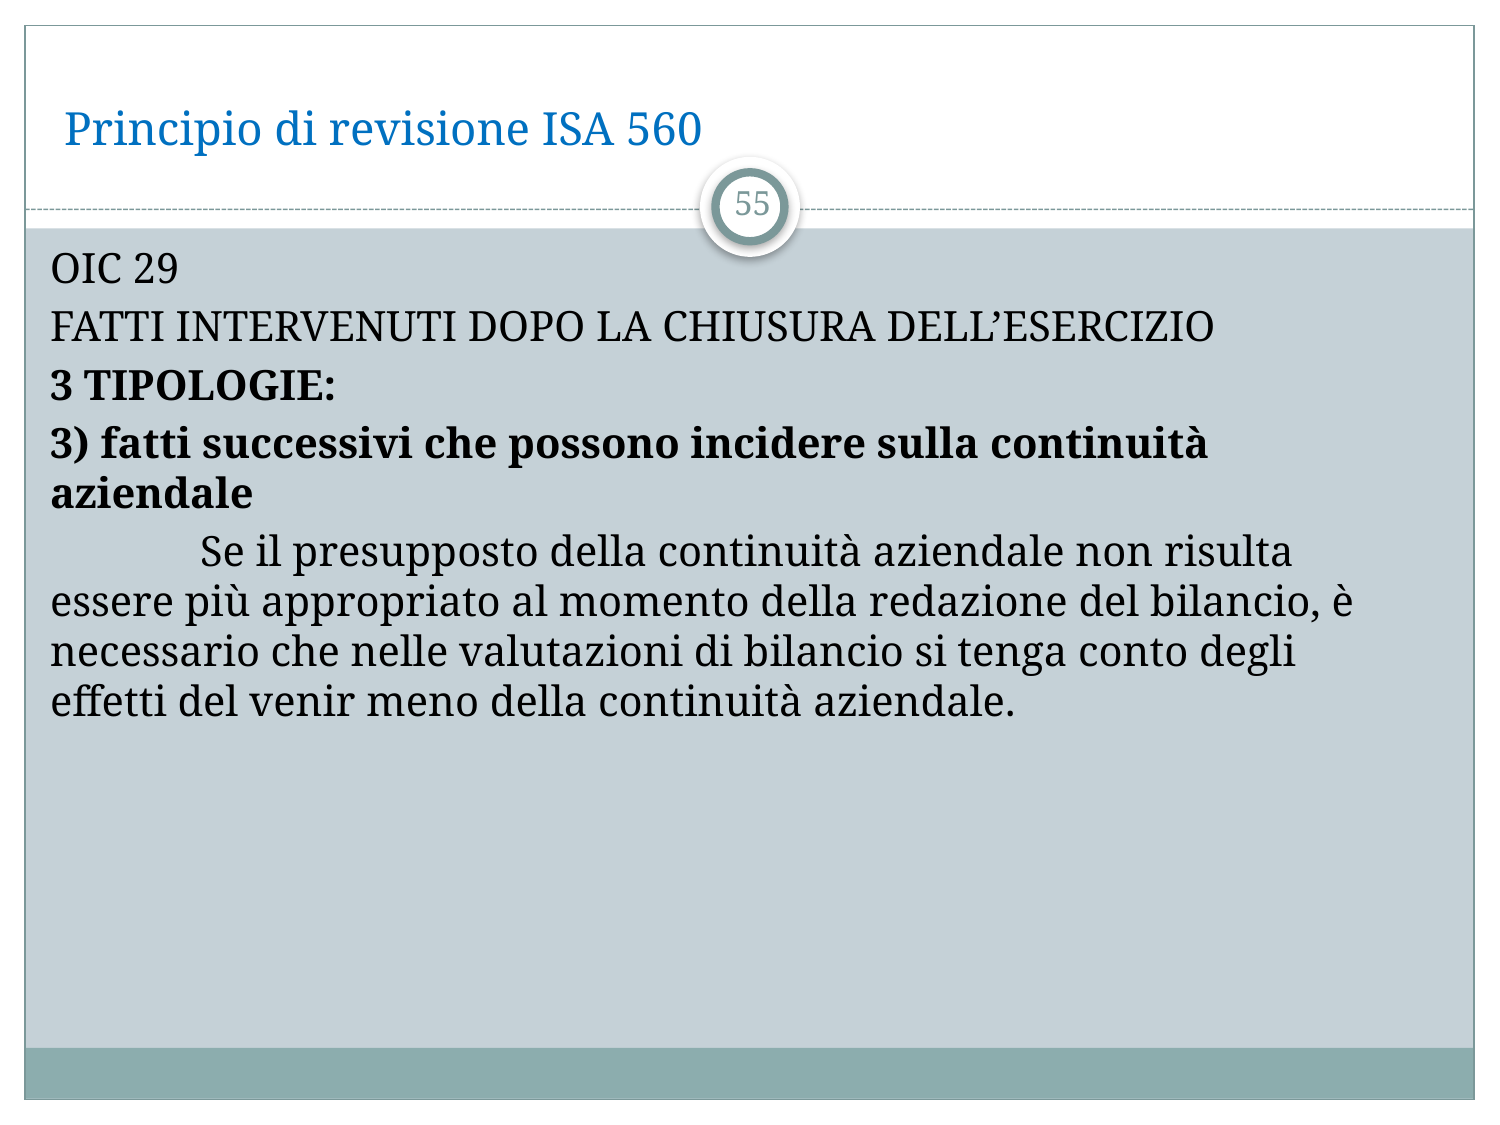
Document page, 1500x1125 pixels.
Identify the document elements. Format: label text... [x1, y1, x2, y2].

list OIC 29 FATTI INTERVENUTI DOPO LA CHIUSURA DELL’ESERCIZIO 3 TIPOLOGIE: 3) fatti successivi che possono incidere sulla continuità aziendale Se il presupposto della continuità aziendale non risulta essere più appropriato al momento della redazione del bilancio, è necessario che nelle valutazioni di bilancio si tenga conto degli effetti del venir meno della continuità aziendale. [35, 234, 1431, 985]
title Principio di revisione ISA 560 [49, 37, 1450, 162]
slide_number 55 [715, 168, 791, 241]
